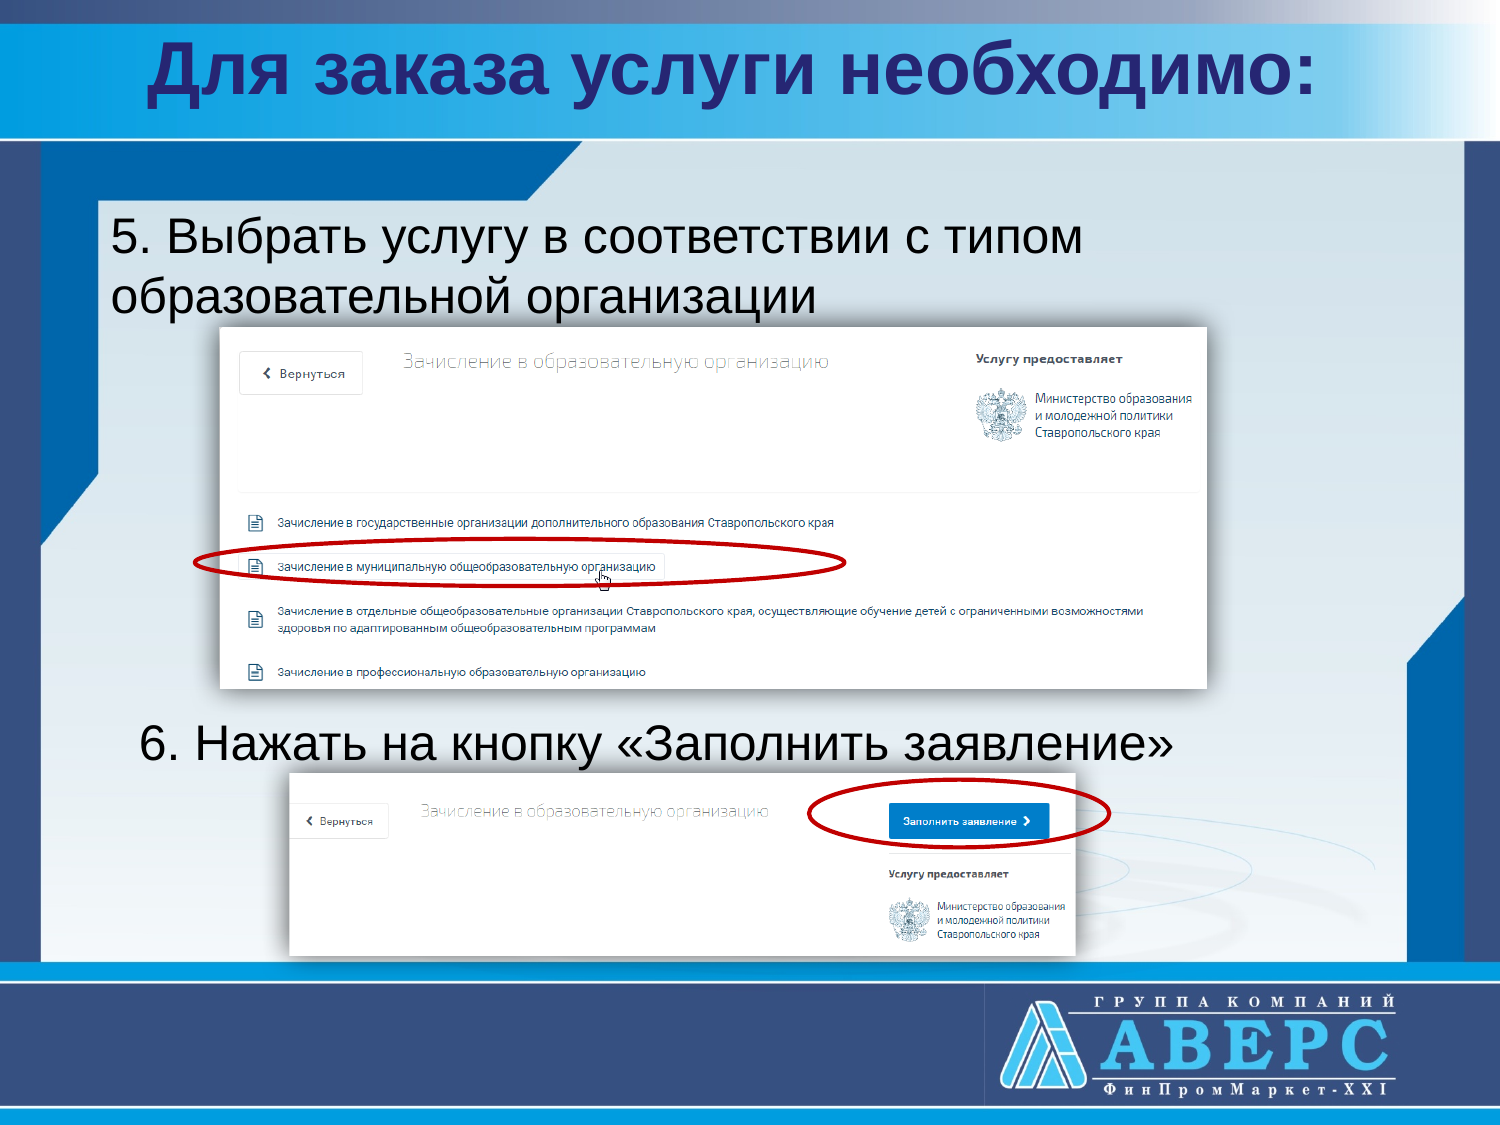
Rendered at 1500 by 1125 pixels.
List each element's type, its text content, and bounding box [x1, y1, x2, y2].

text_box 6. Нажать на кнопку «Заполнить заявление» [124, 703, 1422, 778]
text_box 5. Выбрать услугу в соответствии с типом образовательной организации [95, 196, 1410, 331]
picture [0, 0, 1500, 962]
text_box [1081, 791, 1112, 836]
text_box [192, 552, 214, 573]
picture [0, 981, 1500, 1109]
text_box Для заказа услуги необходимо: [132, 11, 1334, 117]
